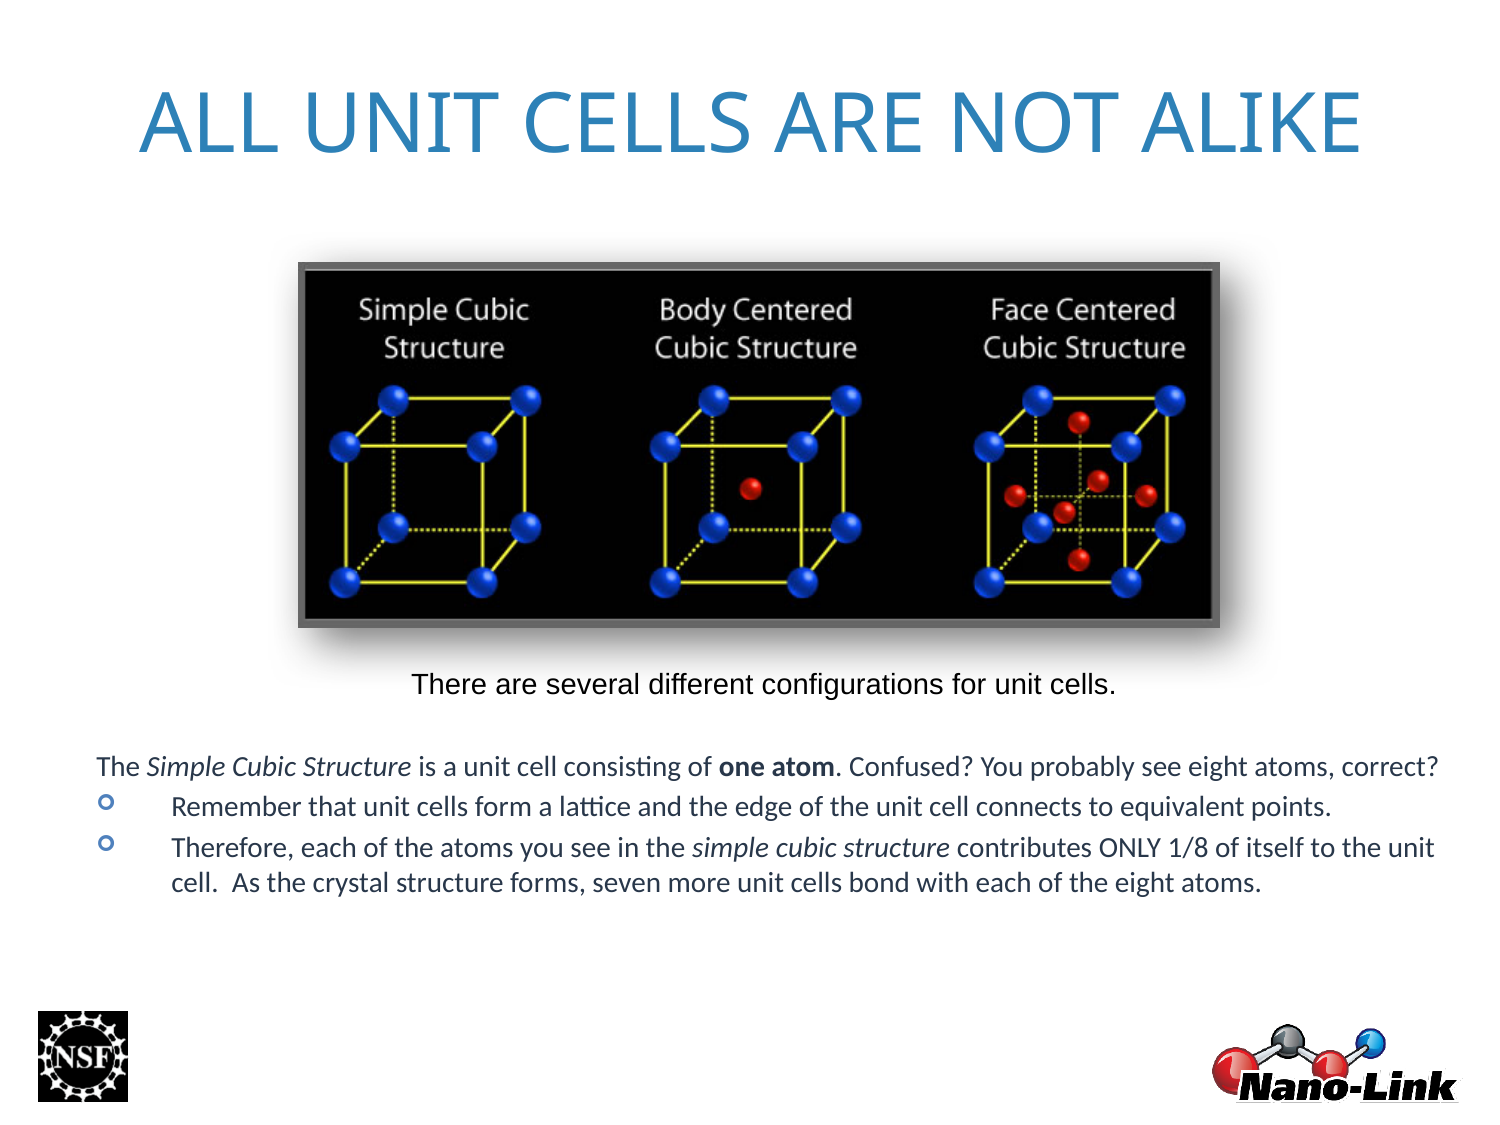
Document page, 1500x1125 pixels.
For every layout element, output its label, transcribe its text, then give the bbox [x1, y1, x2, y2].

text_box There are several different configurations for unit cells. [154, 657, 1383, 708]
picture [37, 1011, 81, 1103]
picture [1456, 1024, 1463, 1103]
picture [298, 262, 1220, 628]
title ALL UNIT CELLS ARE NOT ALIKE [77, 24, 1428, 213]
text_box The Simple Cubic Structure is a unit cell consisting of one atom. Confused? You probably see eight atoms, correct? Remember that unit cells form a lattice and the edge of the unit cell connects to equivalent points. Therefore, each of the atoms you see in the simple cubic structure contributes ONLY 1/8 of itself to the unit cell. As the crystal structure forms, seven more unit cells bond with each of the eight atoms. [81, 739, 1456, 1125]
